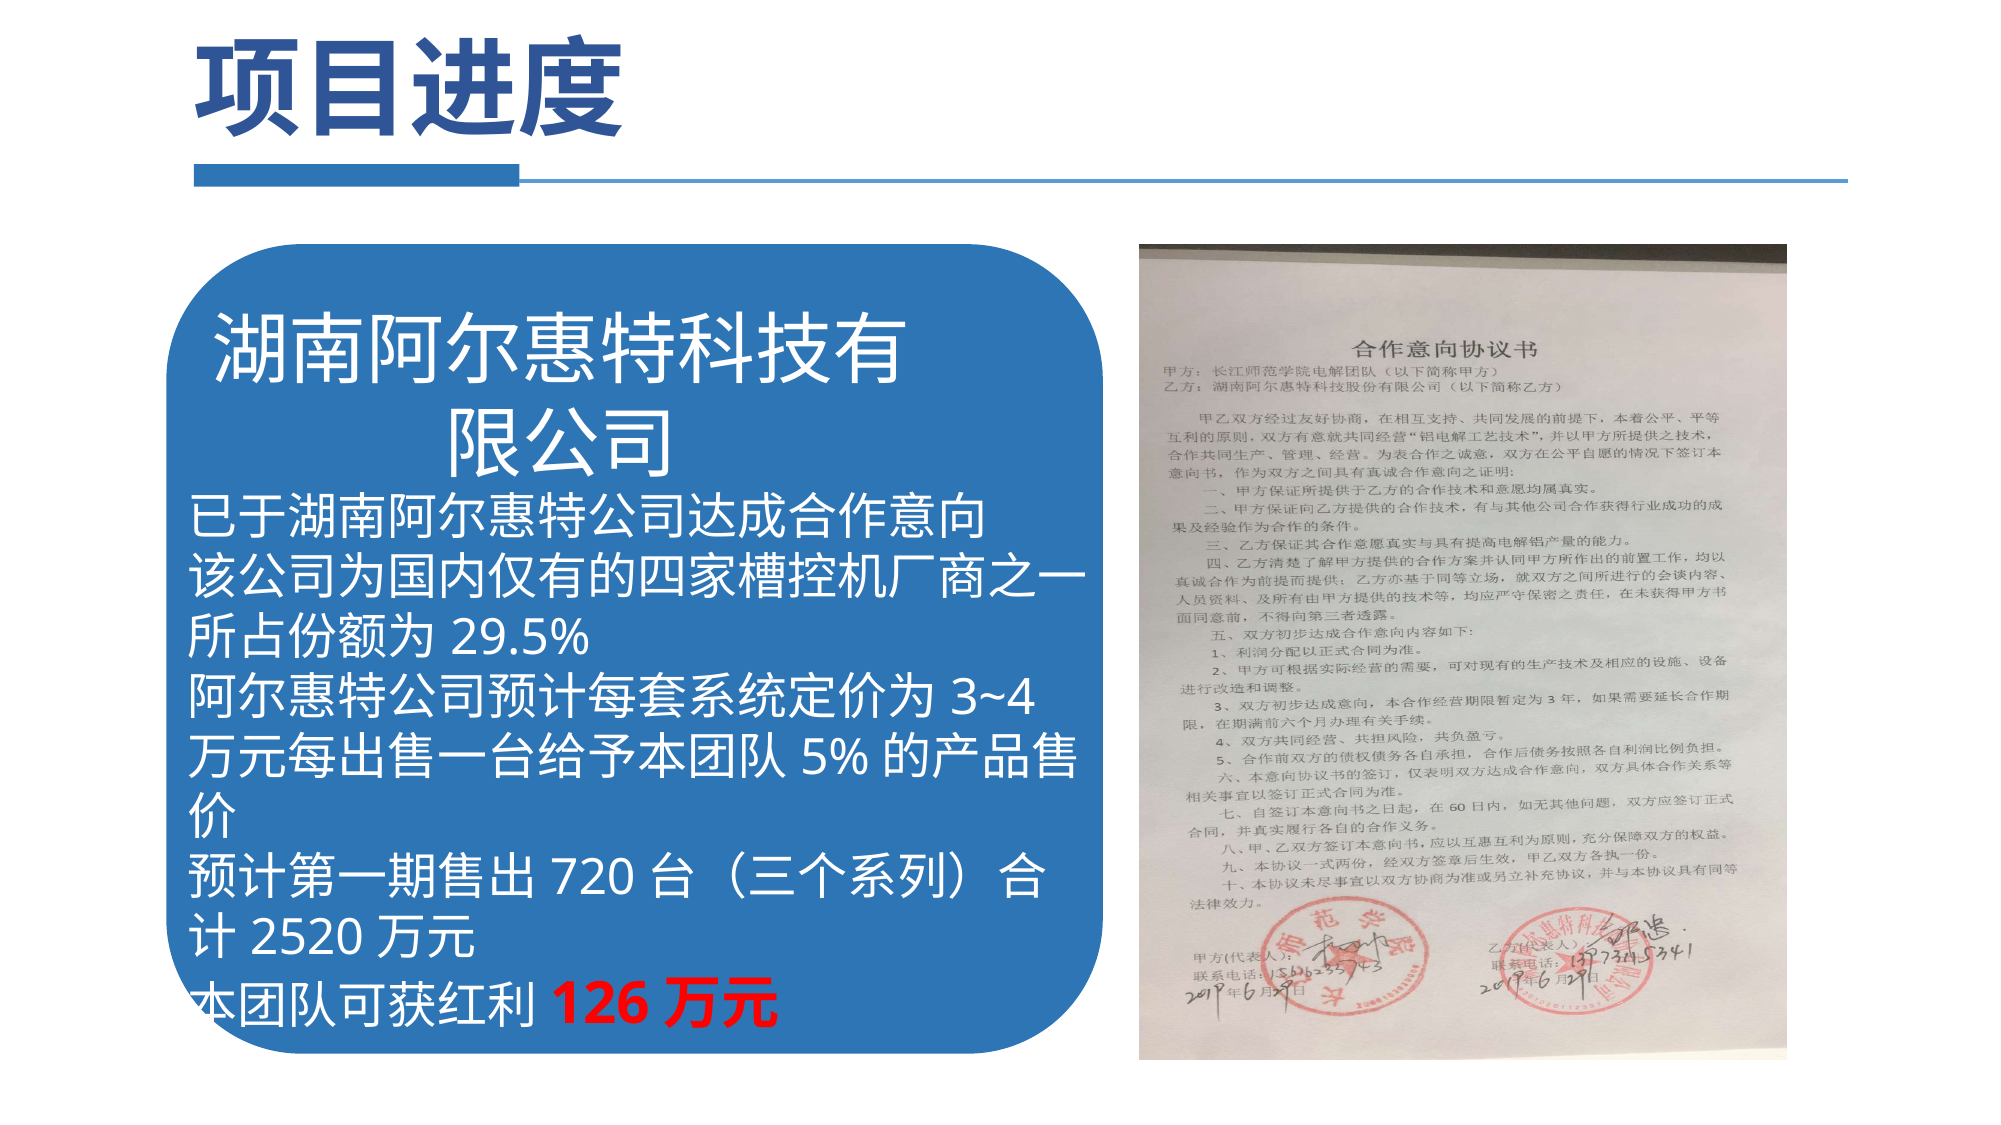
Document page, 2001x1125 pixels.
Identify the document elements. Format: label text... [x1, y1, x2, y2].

text_box [165, 299, 191, 964]
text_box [193, 164, 1848, 187]
text_box 已于湖南阿尔惠特公司达成合作意向 该公司为国内仅有的四家槽控机厂商之一所占份额为29.5% 阿尔惠特公司预计每套系统定价为3~4万元每出售一台给予本团队5%的产品售价 预计第一期售出720台（三个系列）合计2520万元 本团队可获红利126万元 [173, 477, 1110, 1043]
text_box 项目进度 [173, 8, 647, 159]
text_box 湖南阿尔惠特科技有限公司 [191, 292, 932, 477]
text_box [246, 1043, 1023, 1055]
picture [1139, 244, 1787, 1060]
text_box [196, 243, 1104, 477]
